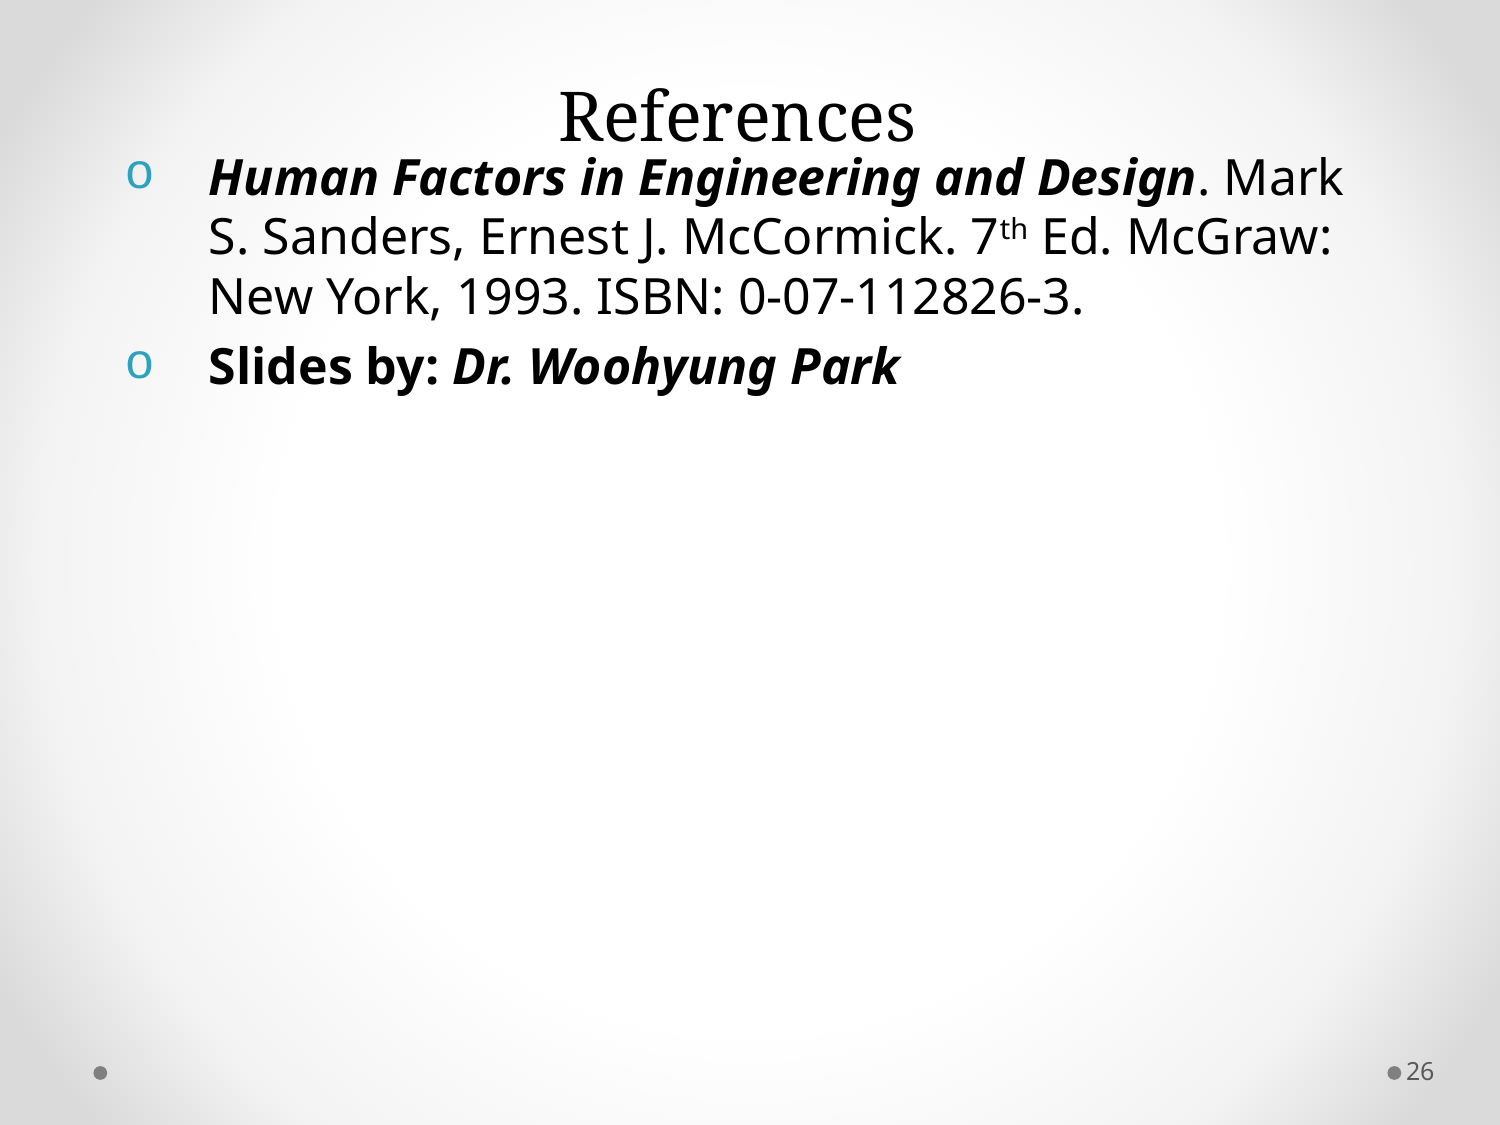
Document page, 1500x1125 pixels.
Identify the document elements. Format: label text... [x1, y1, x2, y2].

title References [62, 62, 1413, 163]
slide_number 26 [1401, 1042, 1494, 1103]
list Human Factors in Engineering and Design. Mark S. Sanders, Ernest J. McCormick. 7th Ed. McGraw: New York, 1993. ISBN: 0-07-112826-3. Slides by: Dr. Woohyung Park [50, 137, 1400, 1113]
picture [0, 0, 1500, 1125]
